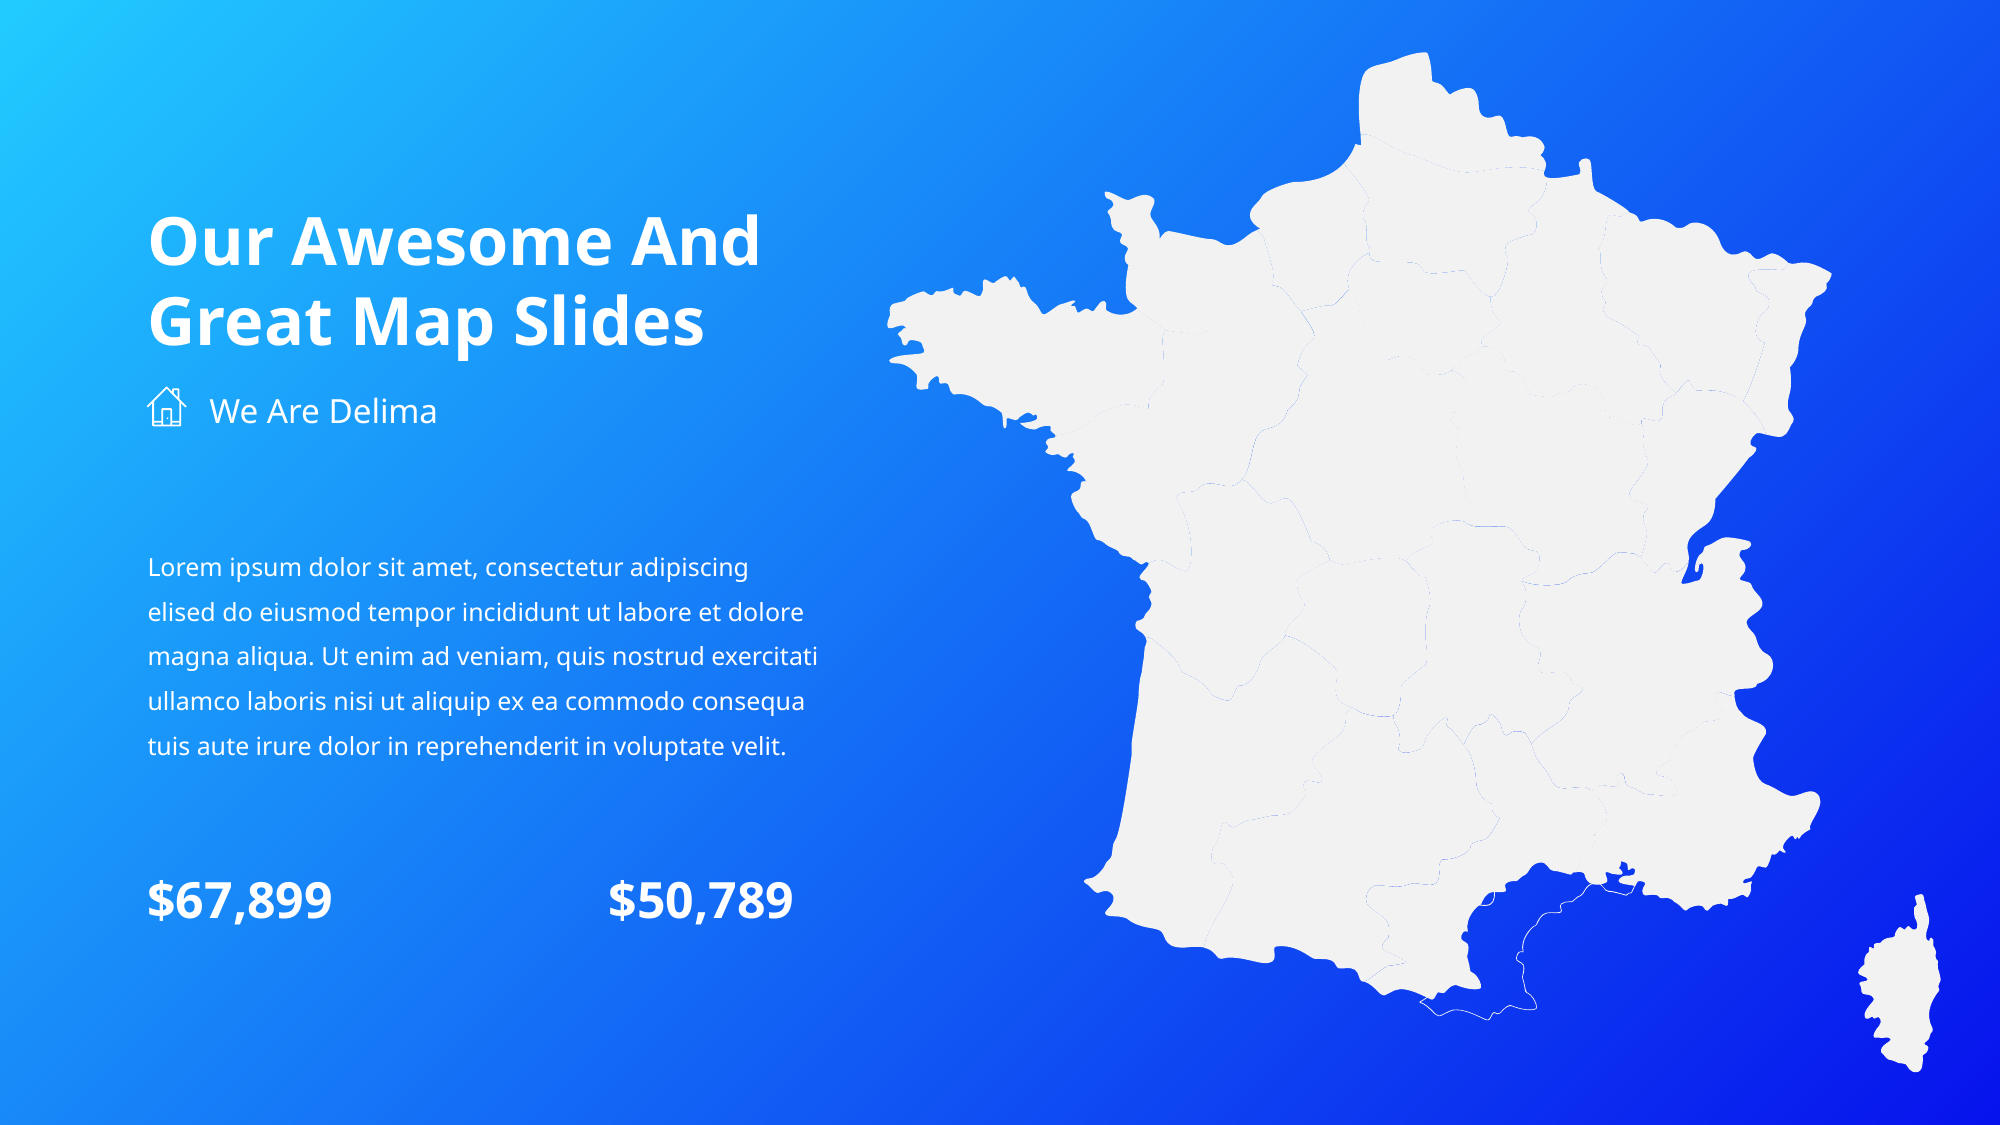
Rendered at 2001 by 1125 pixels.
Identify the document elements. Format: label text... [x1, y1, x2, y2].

text_box Lorem ipsum dolor sit amet, consectetur adipiscing elised do eiusmod tempor incididunt ut labore et dolore magna aliqua. Ut enim ad veniam, quis nostrud exercitati ullamco laboris nisi ut aliquip ex ea commodo consequa tuis aute irure dolor in reprehenderit in voluptate velit. [132, 528, 841, 768]
text_box [0, 0, 2000, 1125]
text_box $67,899 [132, 861, 410, 937]
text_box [885, 51, 1942, 1074]
text_box $50,789 [594, 861, 872, 937]
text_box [132, 191, 827, 439]
